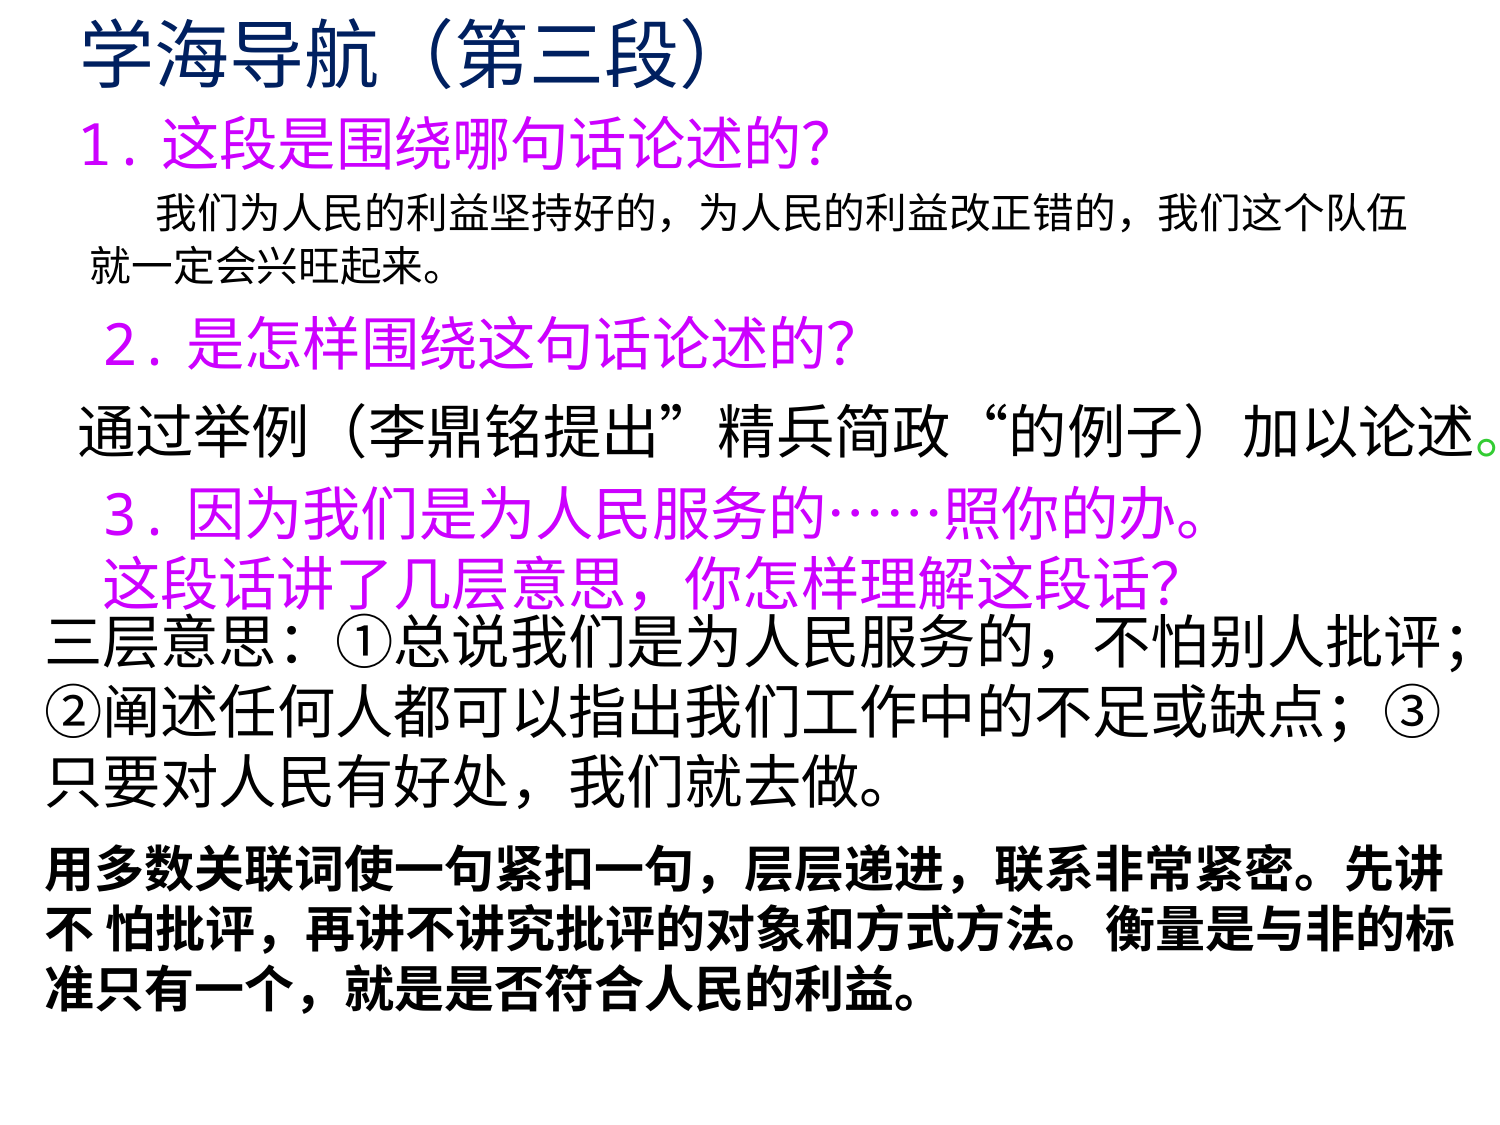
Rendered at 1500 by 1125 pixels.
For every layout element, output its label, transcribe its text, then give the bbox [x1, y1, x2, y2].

text_box 学海导航（第三段） [29, 0, 805, 105]
text_box 2.是怎样围绕这句话论述的？ [87, 299, 1425, 385]
text_box 通过举例（李鼎铭提出”精兵简政“的例子）加以论述。 [62, 387, 1500, 543]
text_box 我们为人民的利益坚持好的，为人民的利益改正错的，我们这个队伍就一定会兴旺起来。 [75, 162, 1463, 298]
text_box 三层意思：①总说我们是为人民服务的，不怕别人批评；②阐述任何人都可以指出我们工作中的不足或缺点；③只要对人民有好处，我们就去做。 [29, 597, 1499, 829]
text_box 3.因为我们是为人民服务的……照你的办。这段话讲了几层意思，你怎样理解这段话？ [87, 469, 1267, 625]
text_box 1.这段是围绕哪句话论述的？ [62, 99, 1363, 185]
text_box 用多数关联词使一句紧扣一句，层层递进，联系非常紧密。先讲不 怕批评，再讲不讲究批评的对象和方式方法。衡量是与非的标准只有一个，就是是否符合人民的利益。 [29, 829, 1500, 1025]
